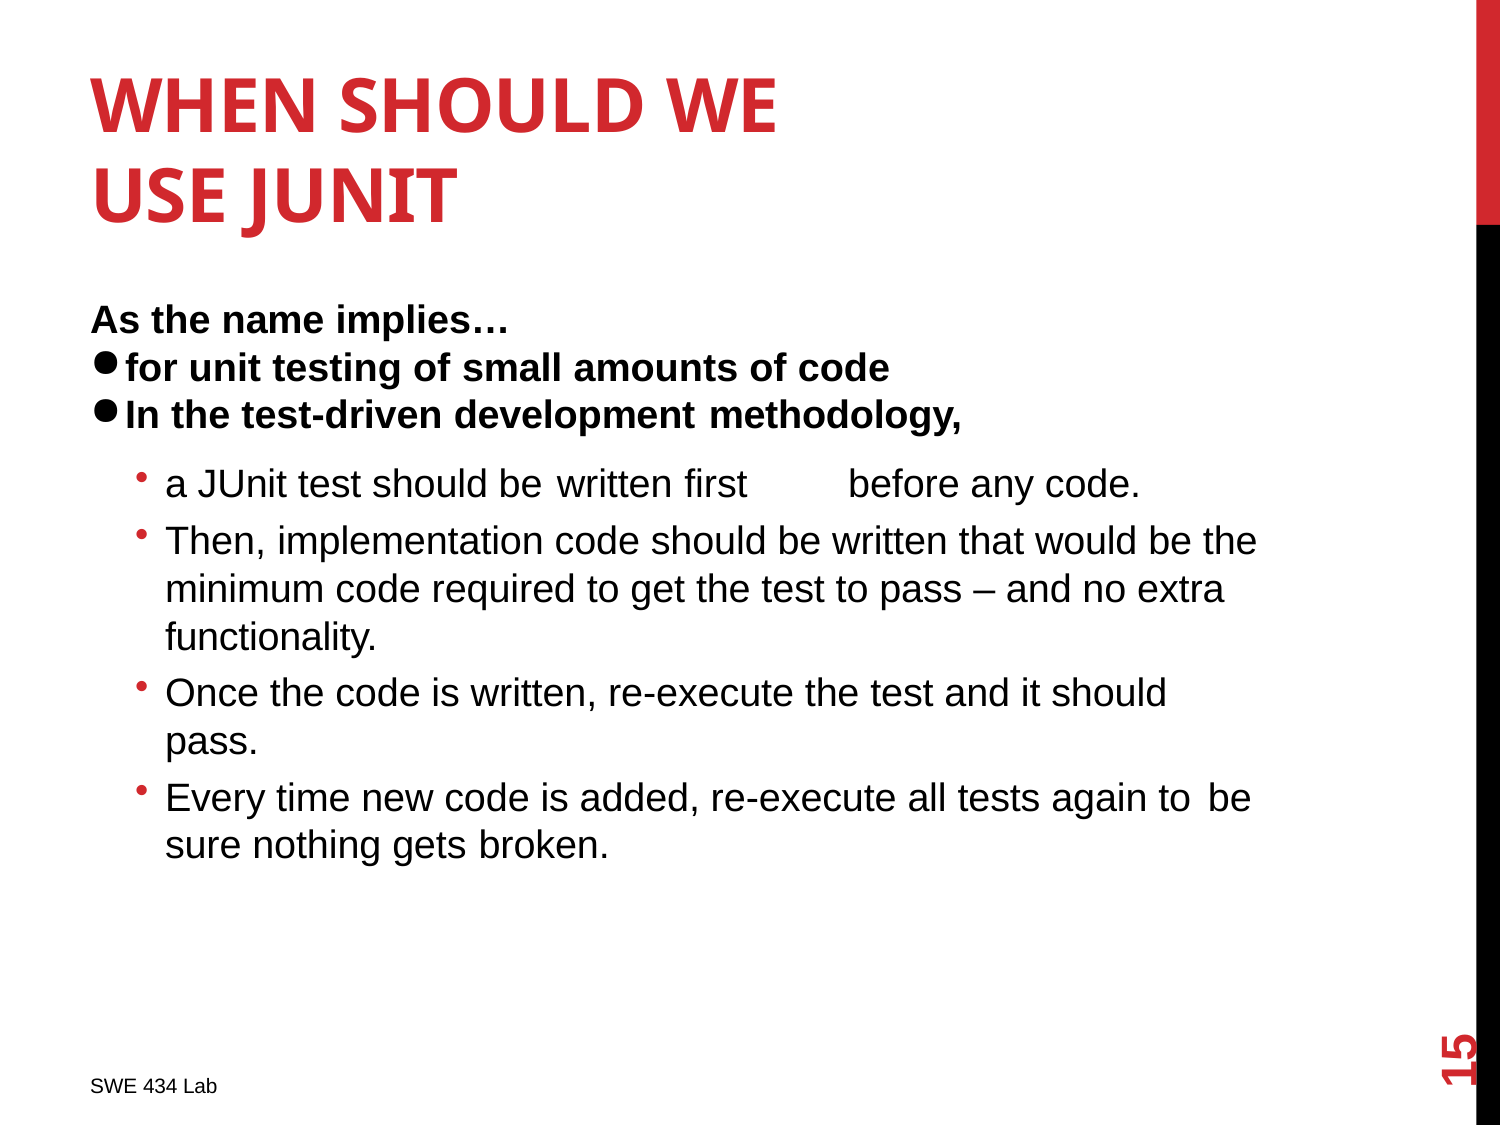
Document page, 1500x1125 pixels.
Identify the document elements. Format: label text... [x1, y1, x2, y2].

text_box As the name implies… for unit testing of small amounts of code In the test-driven development methodology, a JUnit test should be written first before any code. Then, implementation code should be written that would be the minimum code required to get the test to pass – and no extra functionality. Once the code is written, re-execute the test and it should pass. Every time new code is added, re-execute all tests again to be sure nothing gets broken. [87, 293, 1285, 867]
title WHEN SHOULD WE USE JUNIT [87, 57, 860, 246]
text_box 15 [1433, 1030, 1489, 1091]
footer SWE 434 Lab [87, 1074, 220, 1125]
